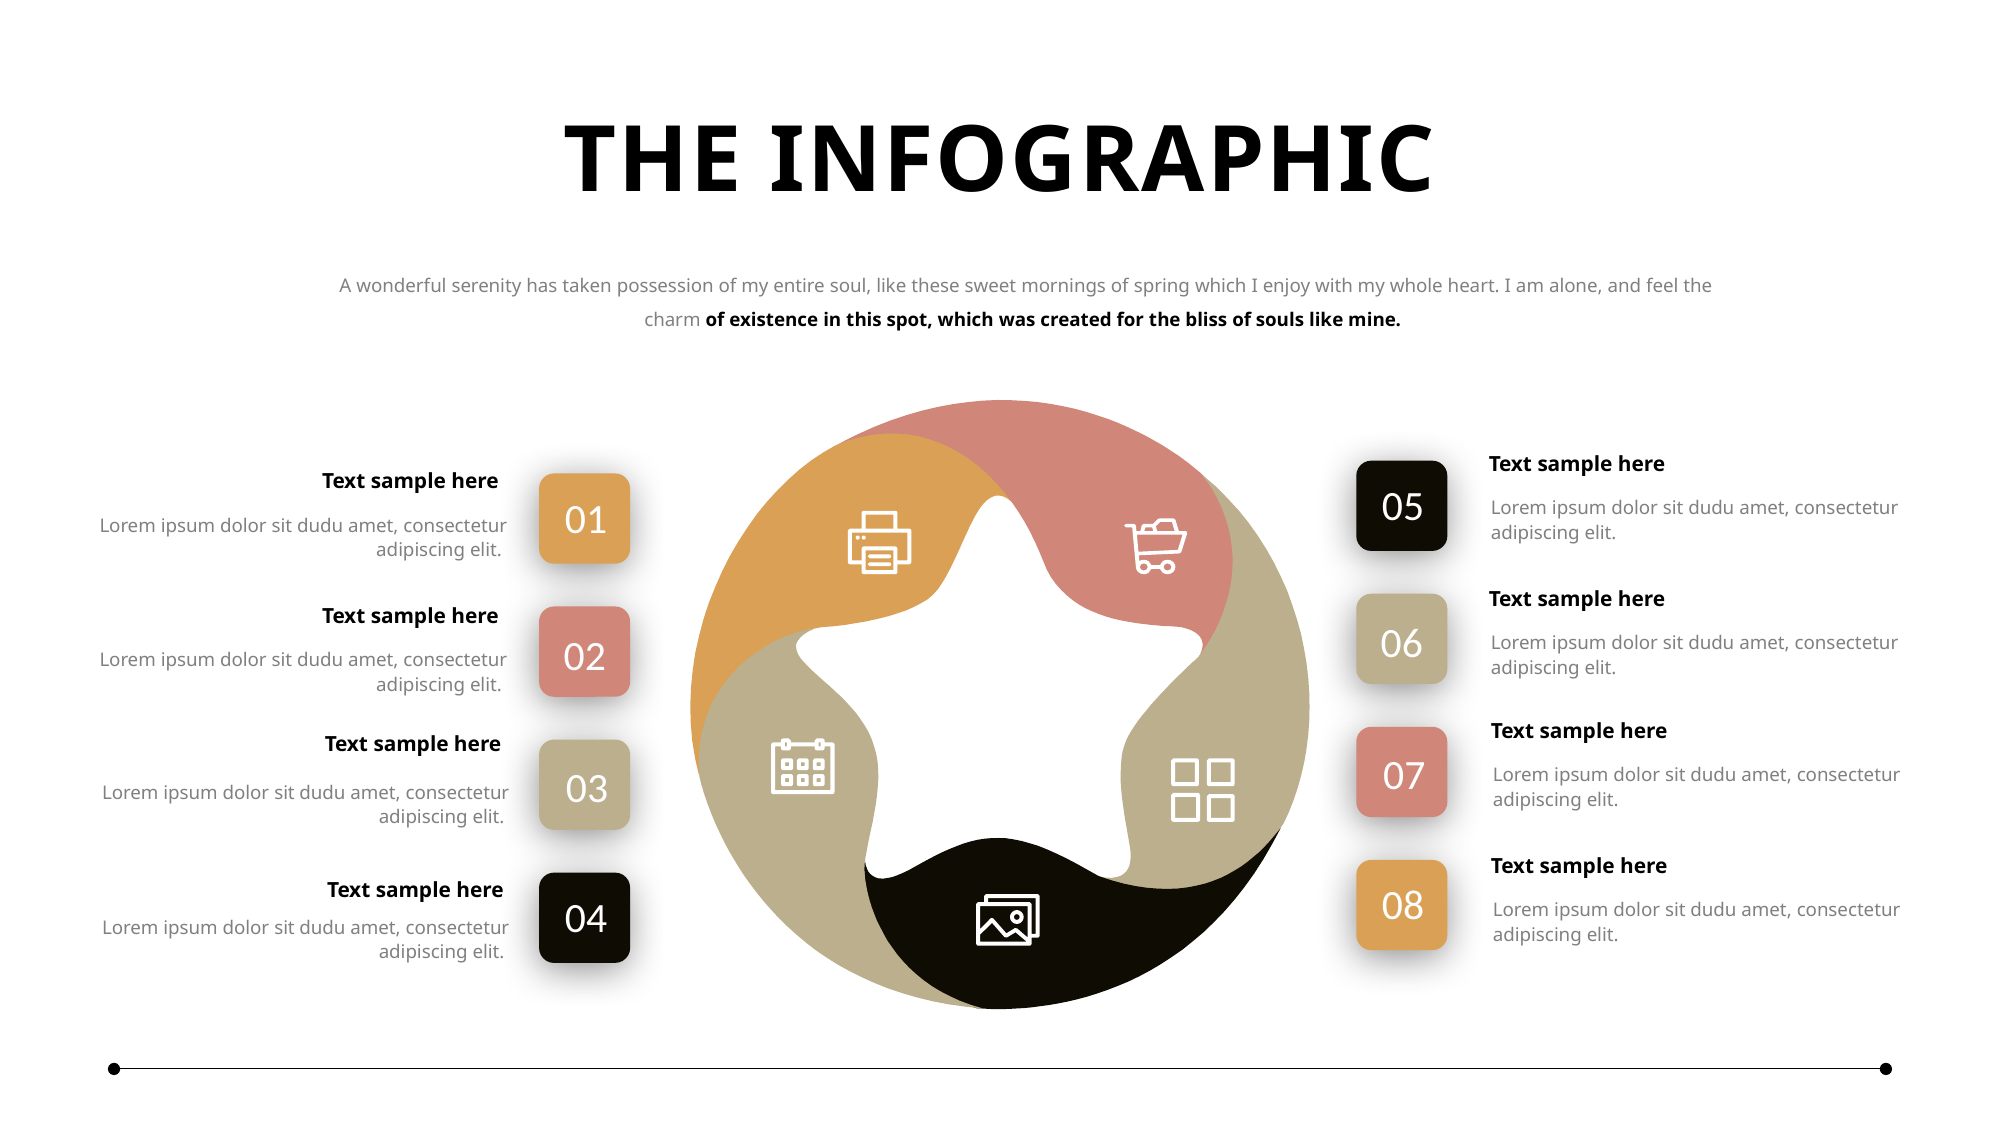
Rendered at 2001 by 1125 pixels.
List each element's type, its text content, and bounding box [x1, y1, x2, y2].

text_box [81, 723, 524, 861]
text_box [1355, 592, 1449, 686]
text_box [81, 868, 524, 988]
text_box [538, 472, 632, 565]
text_box [1355, 459, 1449, 553]
text_box 01 [544, 490, 628, 552]
text_box 05 [1361, 477, 1445, 540]
text_box 07 [1362, 746, 1446, 809]
text_box A wonderful serenity has taken possession of my entire soul, like these sweet mornings of spring which I enjoy with my whole heart. I am alone, and feel the charm of existence in this spot, which was created for the bliss of souls like mine. [314, 255, 1736, 338]
text_box [538, 871, 632, 964]
text_box 04 [544, 889, 628, 952]
text_box [1355, 725, 1449, 819]
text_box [79, 460, 522, 594]
text_box 03 [545, 759, 629, 822]
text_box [1475, 710, 1921, 844]
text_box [1473, 578, 1919, 704]
text_box [1355, 858, 1449, 952]
text_box 08 [1361, 876, 1445, 939]
text_box [538, 605, 632, 698]
text_box 06 [1360, 614, 1444, 677]
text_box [690, 399, 1310, 1009]
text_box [1473, 443, 1919, 577]
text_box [1475, 845, 1921, 971]
text_box 02 [543, 627, 626, 690]
text_box [538, 738, 632, 831]
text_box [79, 595, 522, 721]
text_box THE INFOGRAPHIC [548, 92, 1452, 217]
